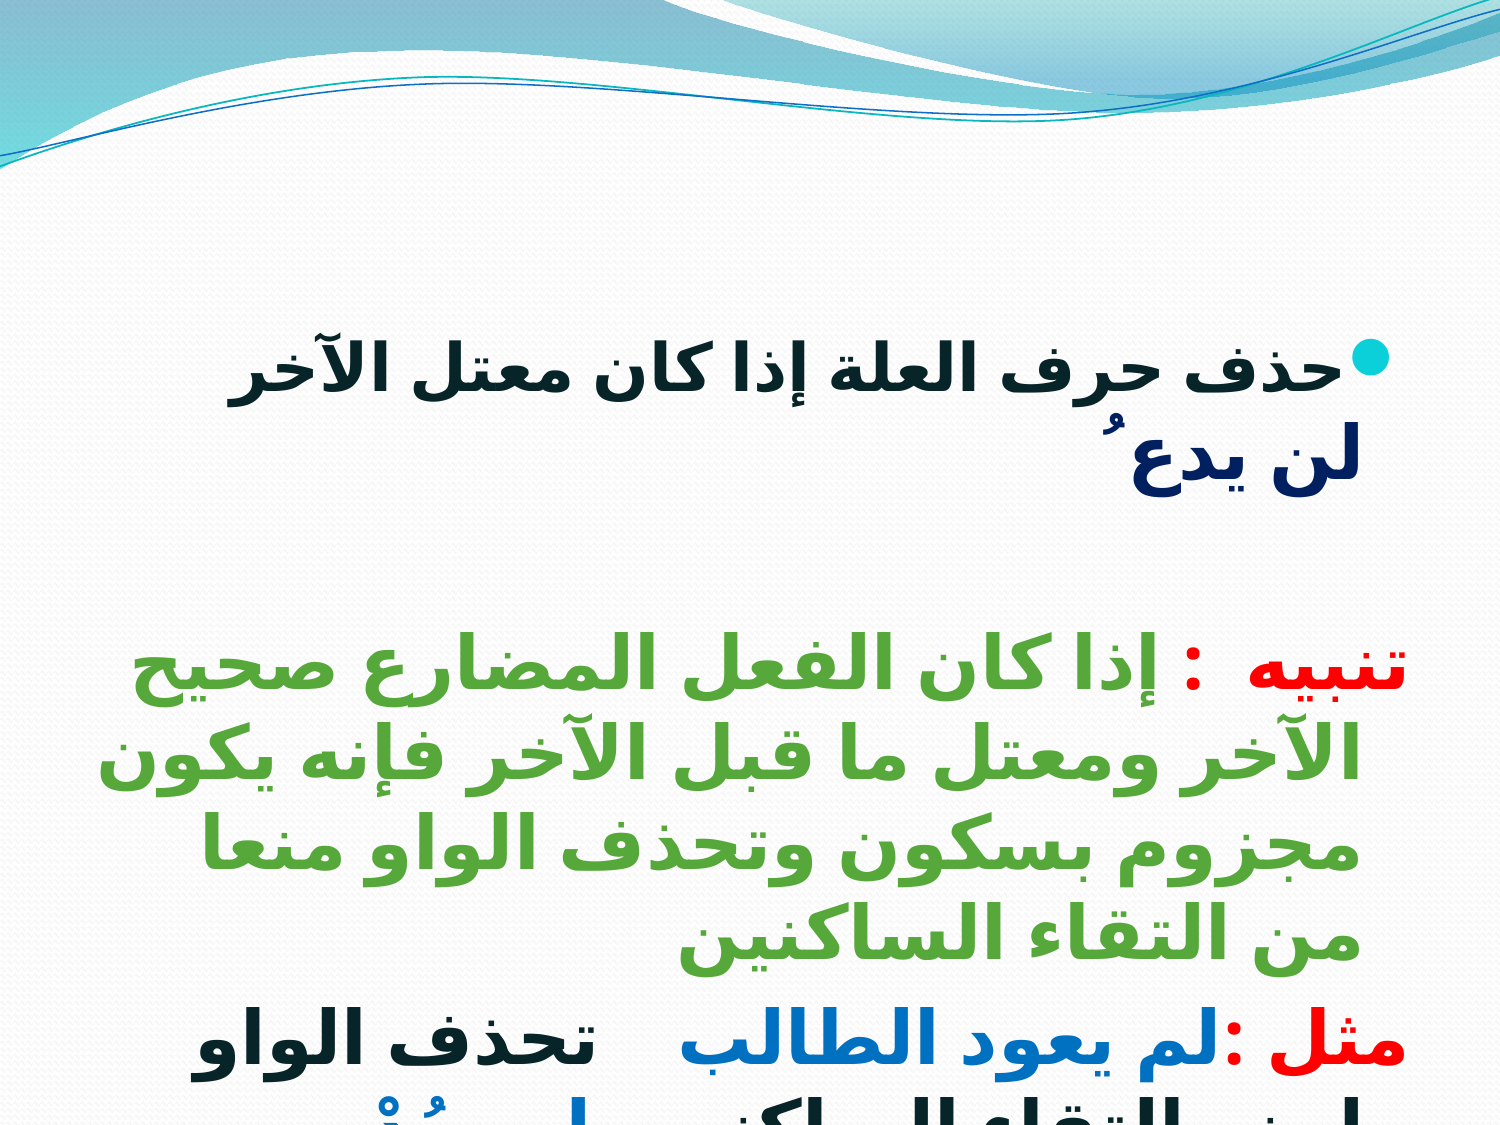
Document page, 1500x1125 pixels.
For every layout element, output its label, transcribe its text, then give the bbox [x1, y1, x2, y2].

list حذف حرف العلة إذا كان معتل الآخر لن يدع ُ تنبيه : إذا كان الفعل المضارع صحيح الآخر ومعتل ما قبل الآخر فإنه يكون مجزوم بسكون وتحذف الواو منعا من التقاء الساكنين مثل :لم يعود الطالب تحذف الواو لمنع التقاء الساكنين لم يعُدْ الطالب [75, 317, 1425, 1038]
